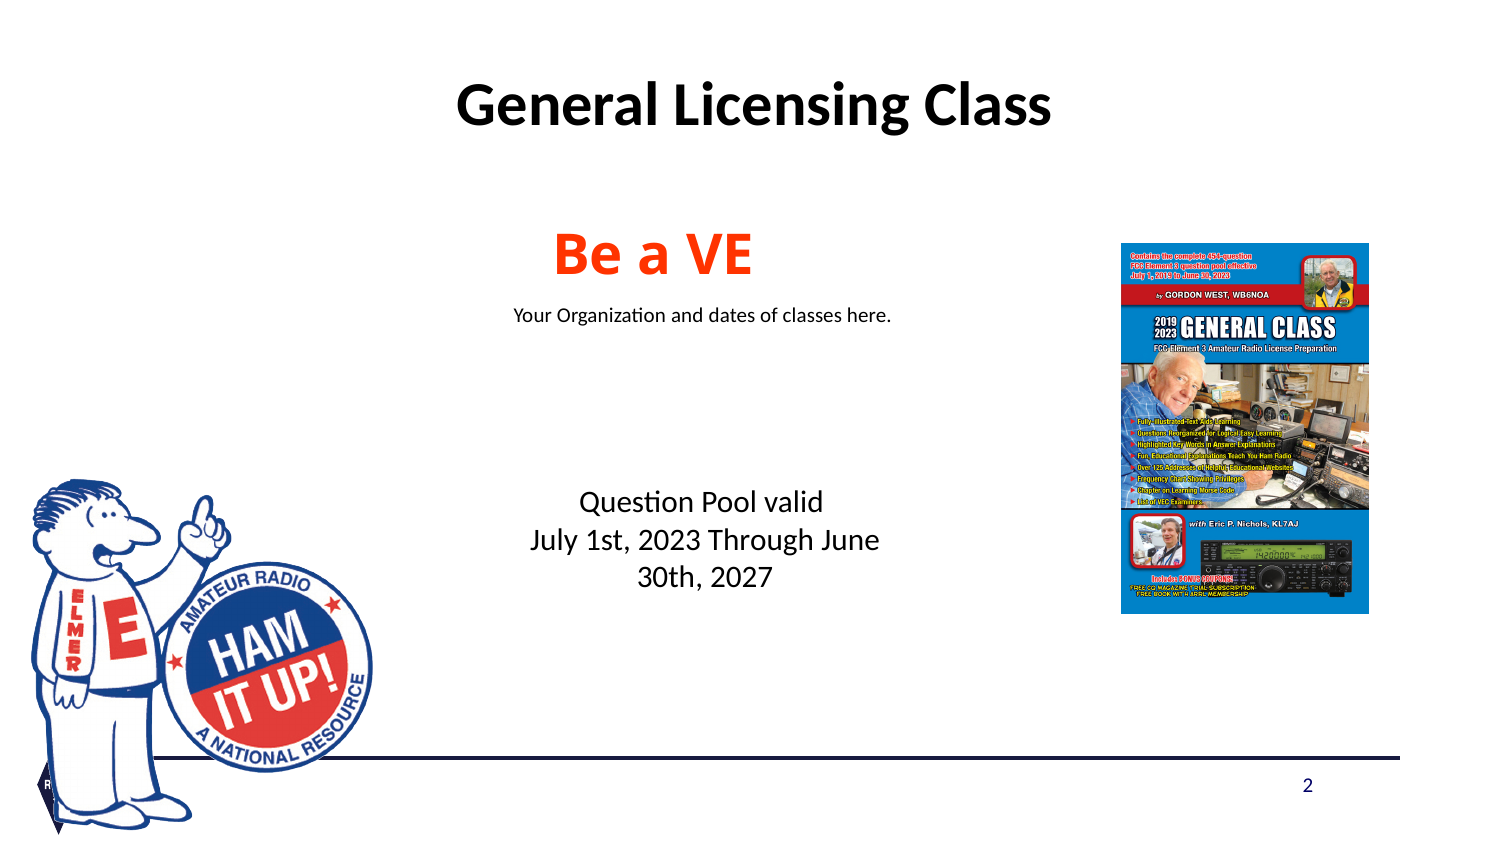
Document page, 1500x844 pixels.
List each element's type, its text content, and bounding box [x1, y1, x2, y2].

picture [1295, 344, 1336, 353]
picture [1242, 345, 1262, 352]
picture [1130, 253, 1257, 281]
title General Licensing Class [225, 34, 1285, 176]
picture [1189, 521, 1206, 528]
picture [26, 474, 379, 835]
picture [1128, 513, 1186, 572]
picture [1130, 585, 1188, 597]
picture [1272, 521, 1298, 528]
picture [1121, 255, 1369, 313]
text_box Question Pool valid ​ July 1st, 2023 Through June 30th, 2027 [480, 474, 931, 602]
picture [1209, 521, 1225, 528]
picture [1202, 345, 1239, 352]
picture [1151, 538, 1352, 598]
picture [1152, 316, 1268, 342]
picture [1121, 344, 1369, 509]
slide_number 2 [1302, 761, 1400, 807]
picture [1269, 316, 1336, 341]
text_box Your Organization and dates of classes here. [498, 293, 912, 334]
text_box Be a VE [537, 210, 875, 293]
picture [1265, 345, 1292, 352]
picture [1228, 521, 1269, 529]
